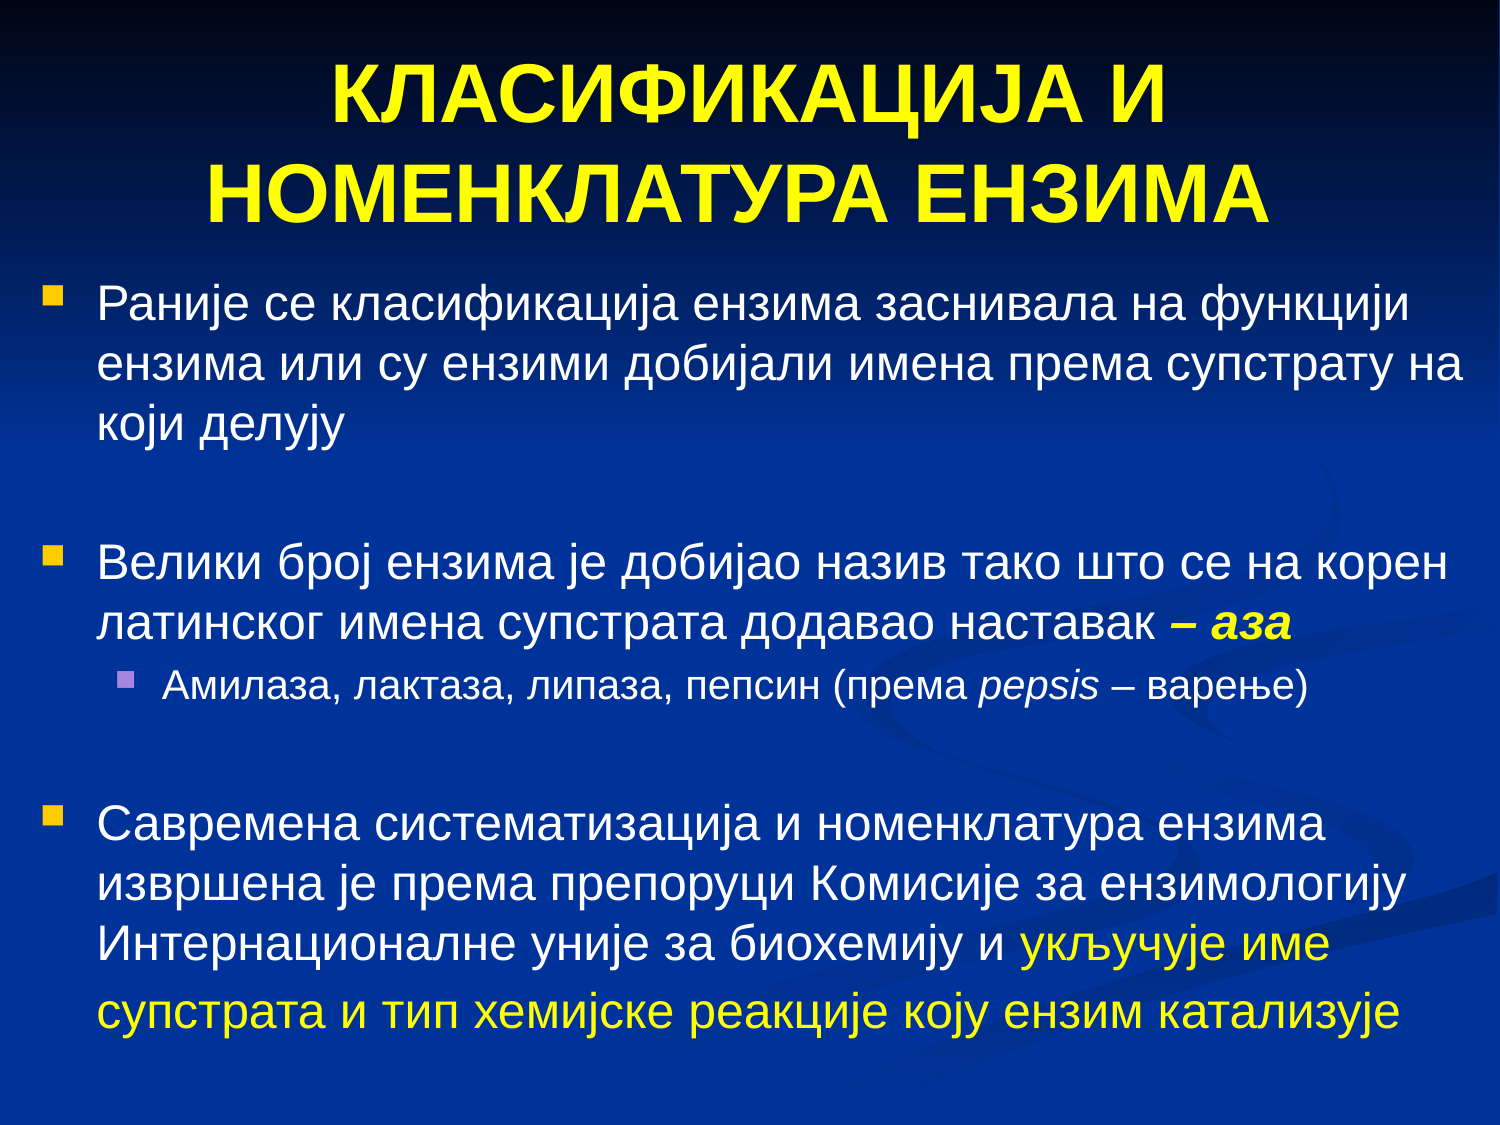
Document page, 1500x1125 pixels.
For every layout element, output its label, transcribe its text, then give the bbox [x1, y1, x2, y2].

list Раније се класификација ензима заснивала на функцији ензима или су ензими добијали имена према супстрату на који делују Велики број ензима је добијао назив тако што се на корен латинског имена супстрата додавао наставак – аза Амилаза, лактаза, липаза, пепсин (према pepsis – варење) Савремена систематизација и номенклатура ензима извршена је према препоруци Комисије за ензимологију Интернационалне уније за биохемију и укључује име супстрата и тип хемијске реакције коју ензим катализује [24, 262, 1488, 1076]
title КЛАСИФИКАЦИЈА И НОМЕНКЛАТУРА ЕНЗИМA [74, 44, 1426, 233]
